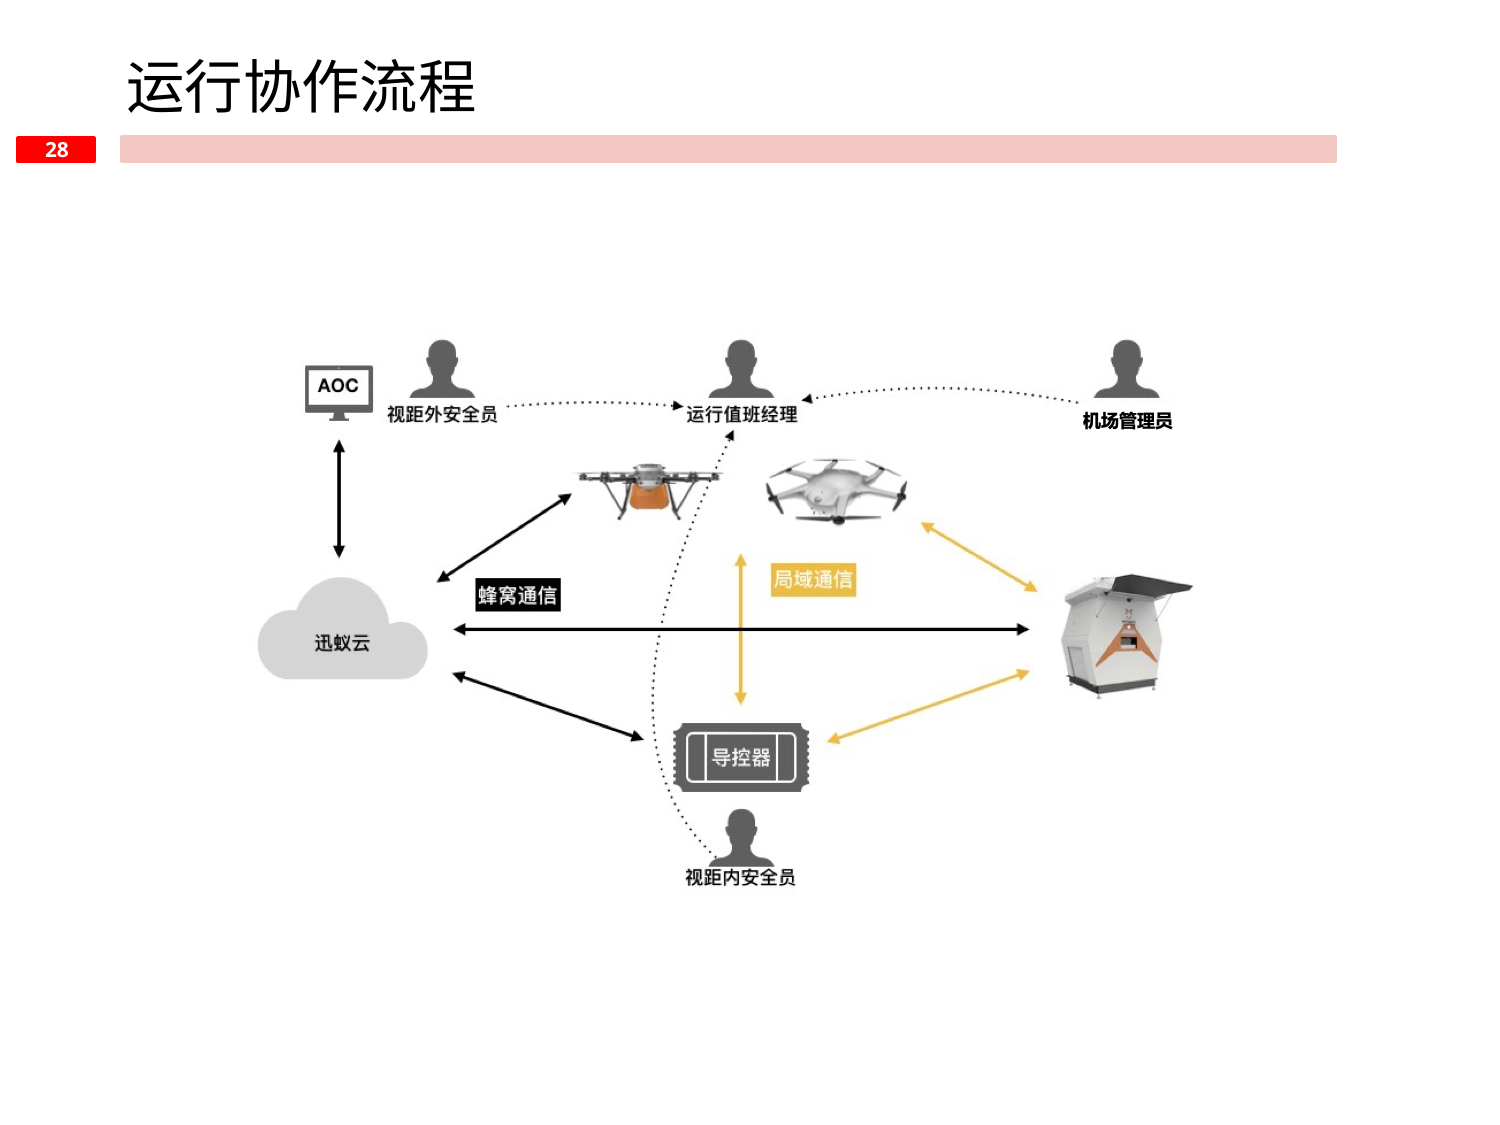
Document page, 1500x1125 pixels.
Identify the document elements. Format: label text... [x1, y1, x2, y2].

text_box [17, 129, 97, 189]
picture [241, 314, 1219, 900]
text_box 运行协作流程 [112, 42, 946, 128]
